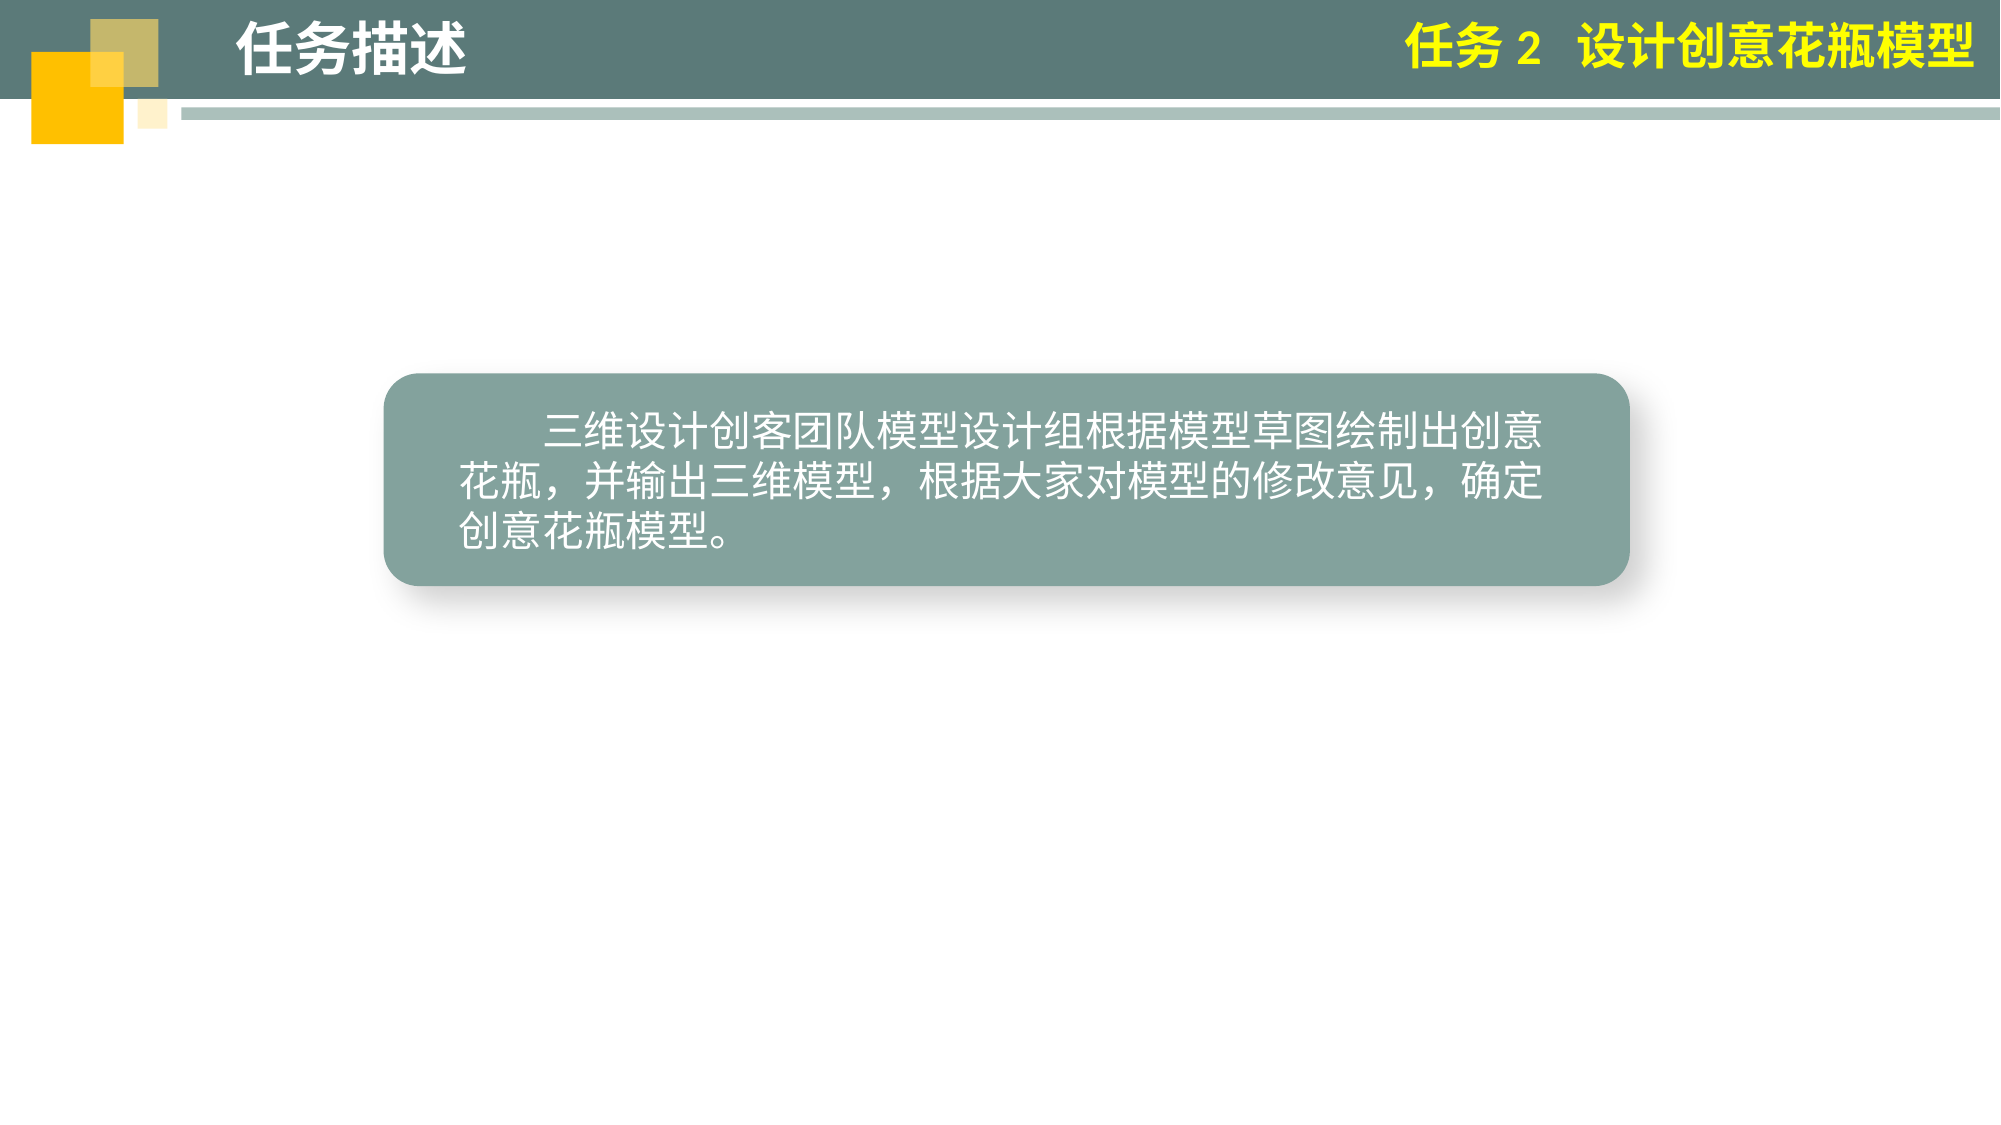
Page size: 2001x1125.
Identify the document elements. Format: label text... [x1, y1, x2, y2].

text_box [0, 0, 2000, 145]
text_box 三维设计创客团队模型设计组根据模型草图绘制出创意花瓶，并输出三维模型，根据大家对模型的修改意见，确定创意花瓶模型。 [444, 397, 1593, 562]
text_box [383, 373, 1630, 587]
